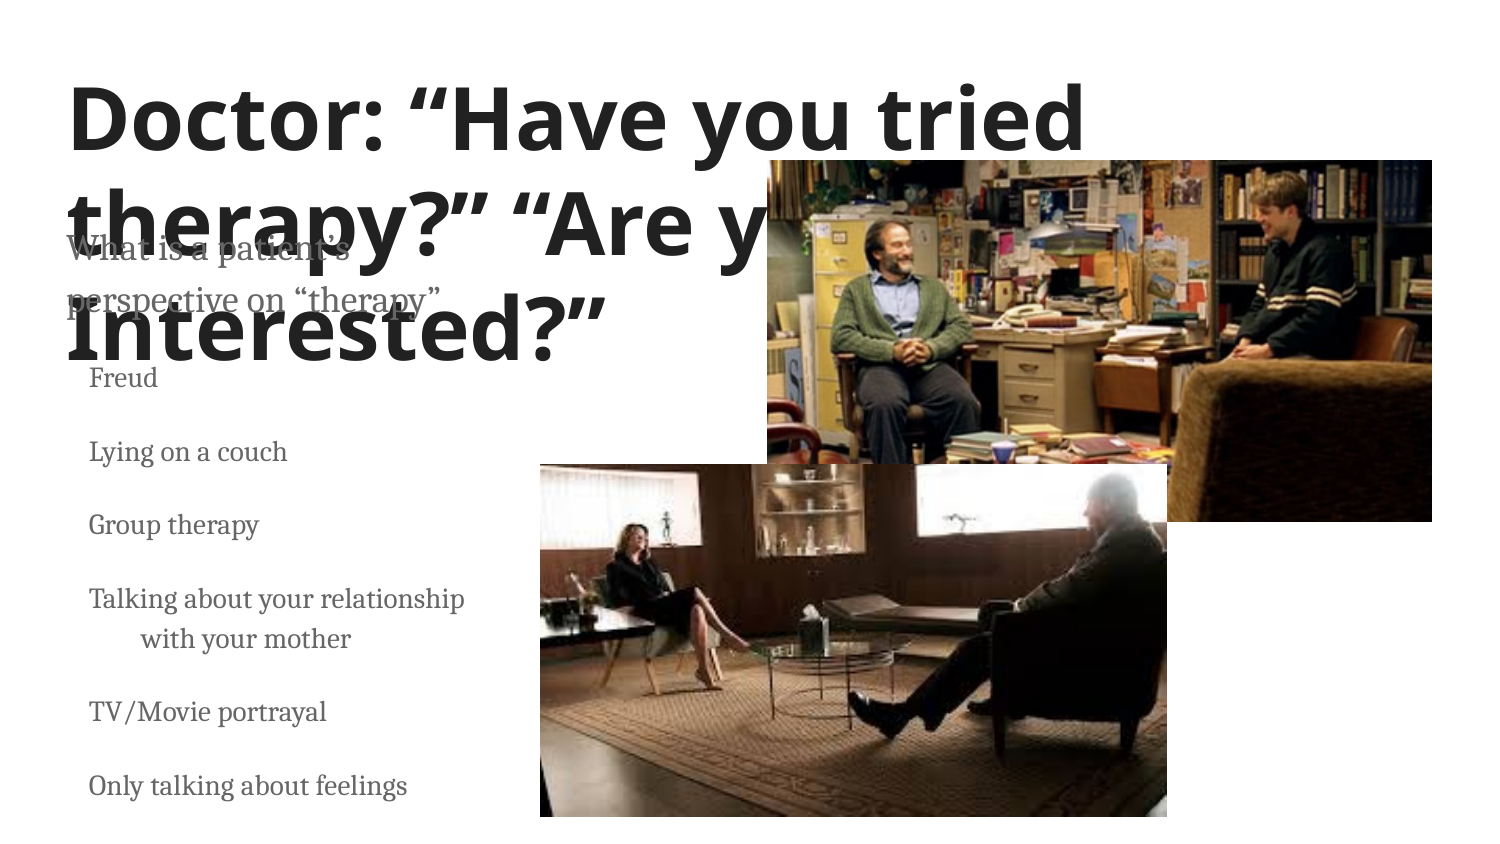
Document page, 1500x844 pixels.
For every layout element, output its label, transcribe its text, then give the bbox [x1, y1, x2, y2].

picture [539, 160, 1432, 817]
list What is a patient’s perspective on “therapy” Freud Lying on a couch Group therapy Talking about your relationship with your mother TV/Movie portrayal Only talking about feelings Judgement Shrink Meds [51, 201, 540, 750]
title Doctor: “Have you tried therapy?” “Are you Interested?” [51, 48, 1449, 180]
